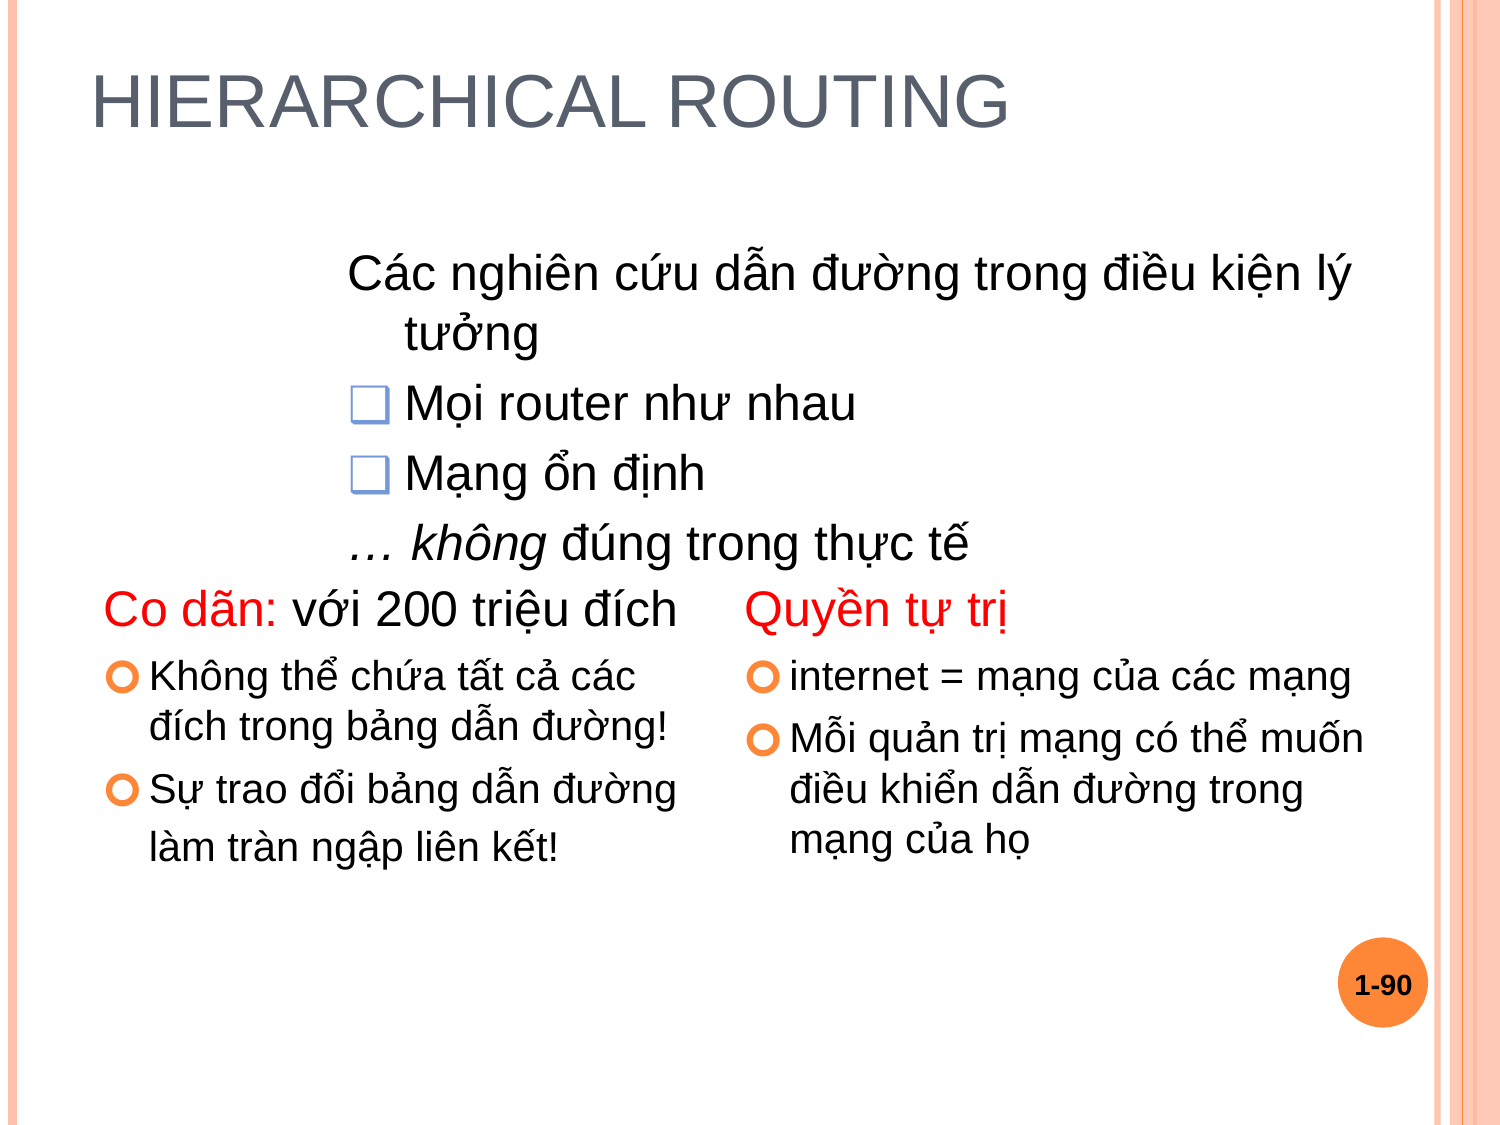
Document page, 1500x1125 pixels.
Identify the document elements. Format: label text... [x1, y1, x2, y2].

list Quyền tự trị internet = mạng của các mạng Mỗi quản trị mạng có thể muốn điều khiển dẫn đường trong mạng của họ [729, 568, 1389, 982]
text_box Các nghiên cứu dẫn đường trong điều kiện lý tưởng Mọi router như nhau Mạng ổn định … không đúng trong thực tế [332, 232, 1407, 496]
list Co dãn: với 200 triệu đích Không thể chứa tất cả các đích trong bảng dẫn đường! Sự trao đổi bảng dẫn đường làm tràn ngập liên kết! [89, 568, 714, 941]
title Hierarchical Routing [75, 45, 1300, 233]
slide_number 1-‹#› [1333, 940, 1434, 1026]
